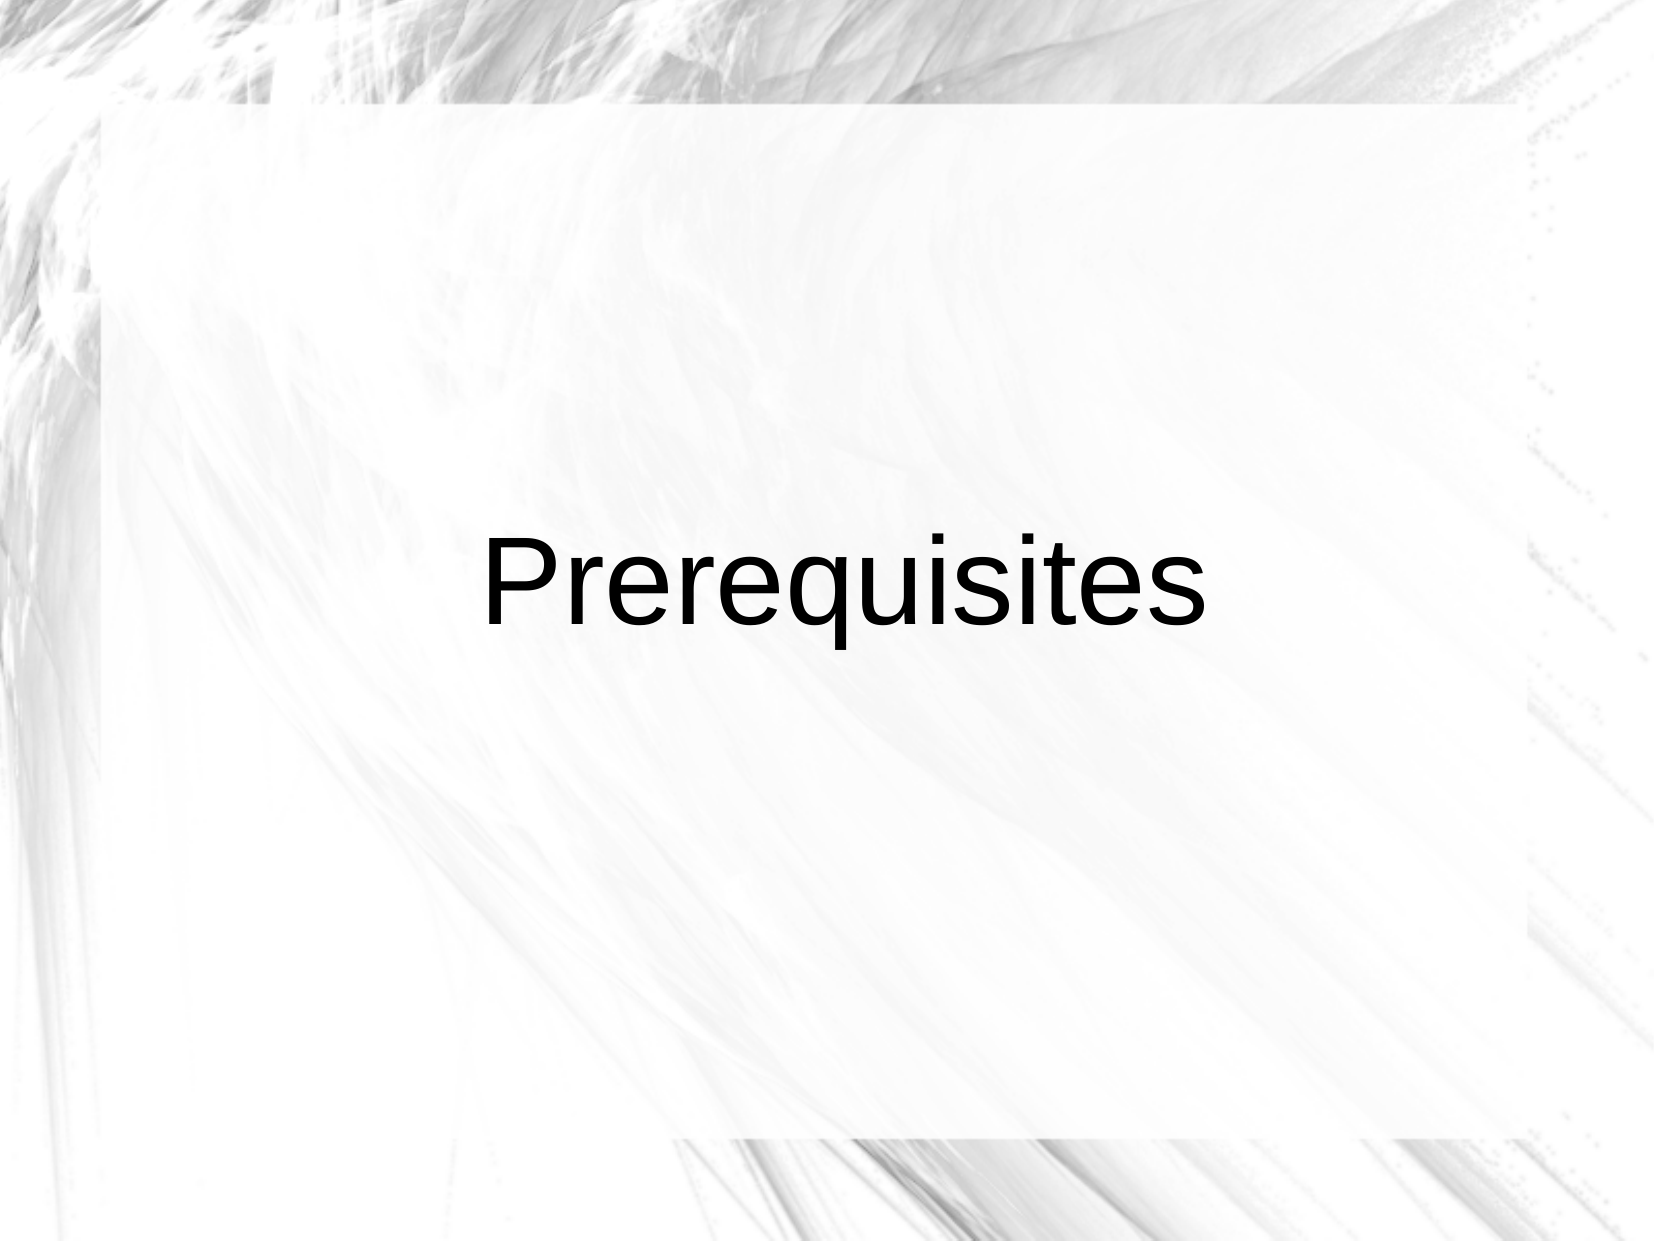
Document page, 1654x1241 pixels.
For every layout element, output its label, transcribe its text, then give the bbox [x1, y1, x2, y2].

picture [0, 0, 1654, 1241]
list Prerequisites [118, 319, 1571, 1102]
